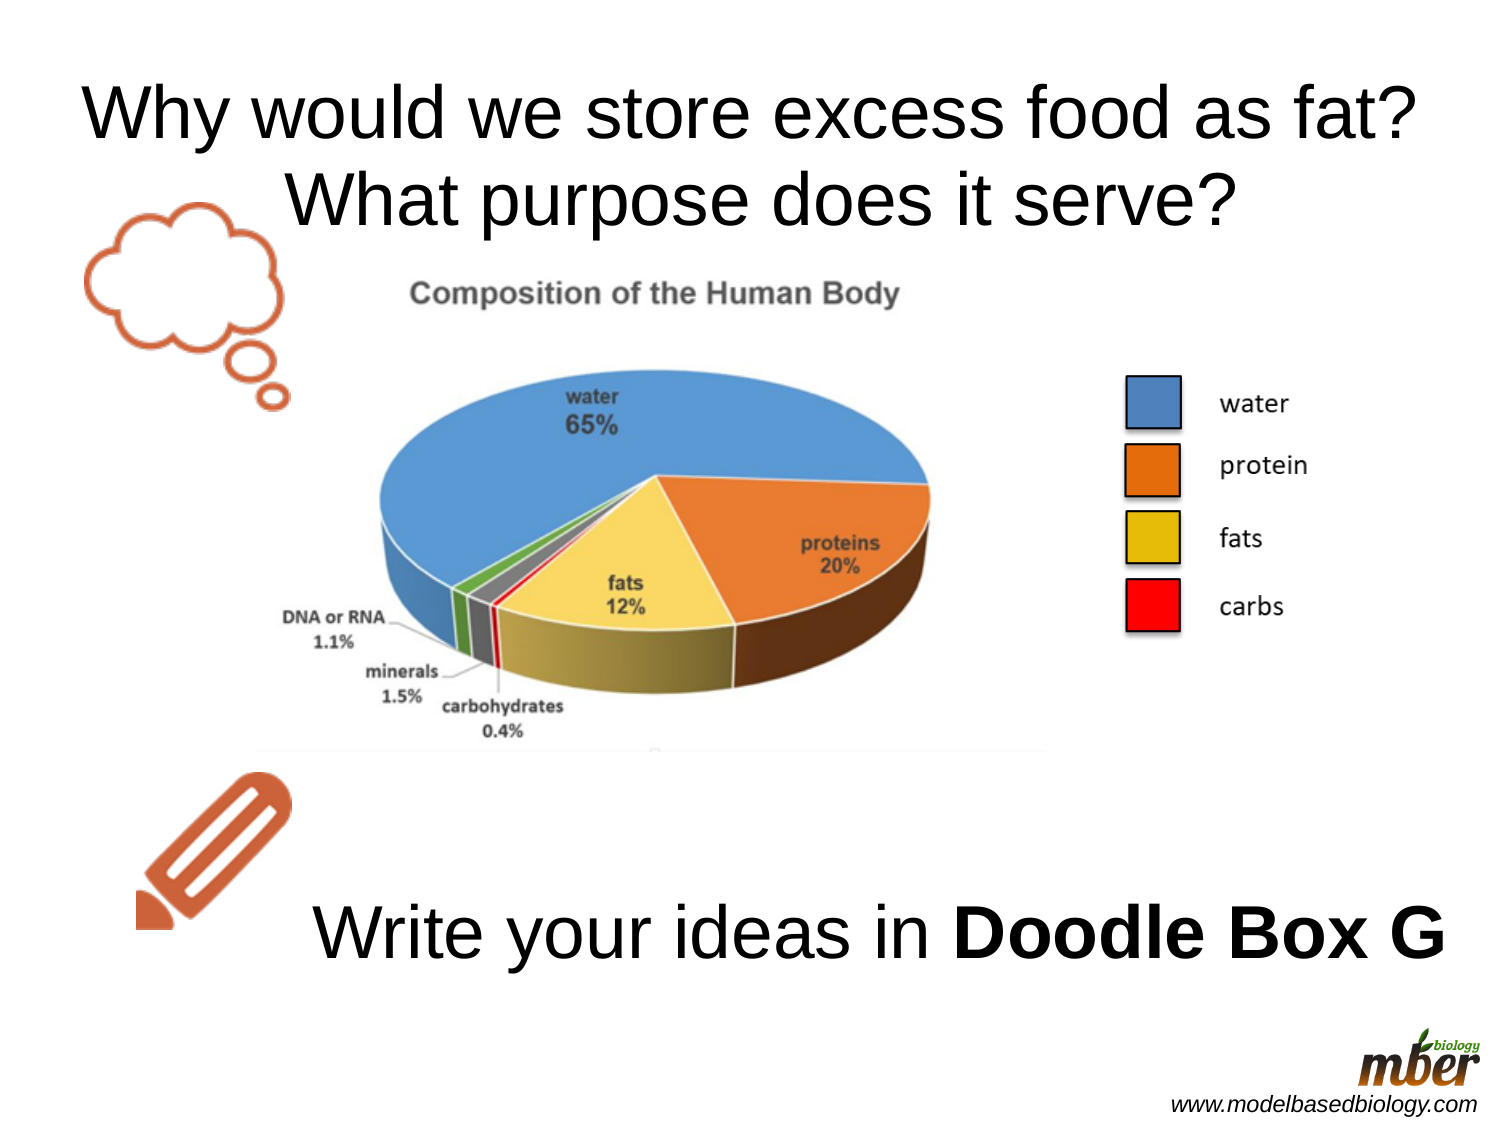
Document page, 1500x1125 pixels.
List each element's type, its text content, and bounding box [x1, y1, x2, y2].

title Why would we store excess food as fat? [51, 15, 1449, 203]
text_box Write your ideas in Doodle Box G [297, 876, 1464, 981]
picture [84, 201, 1046, 752]
picture [136, 772, 292, 930]
picture [1117, 372, 1346, 644]
list What purpose does it serve? [123, 142, 1420, 353]
picture [1358, 1028, 1480, 1086]
